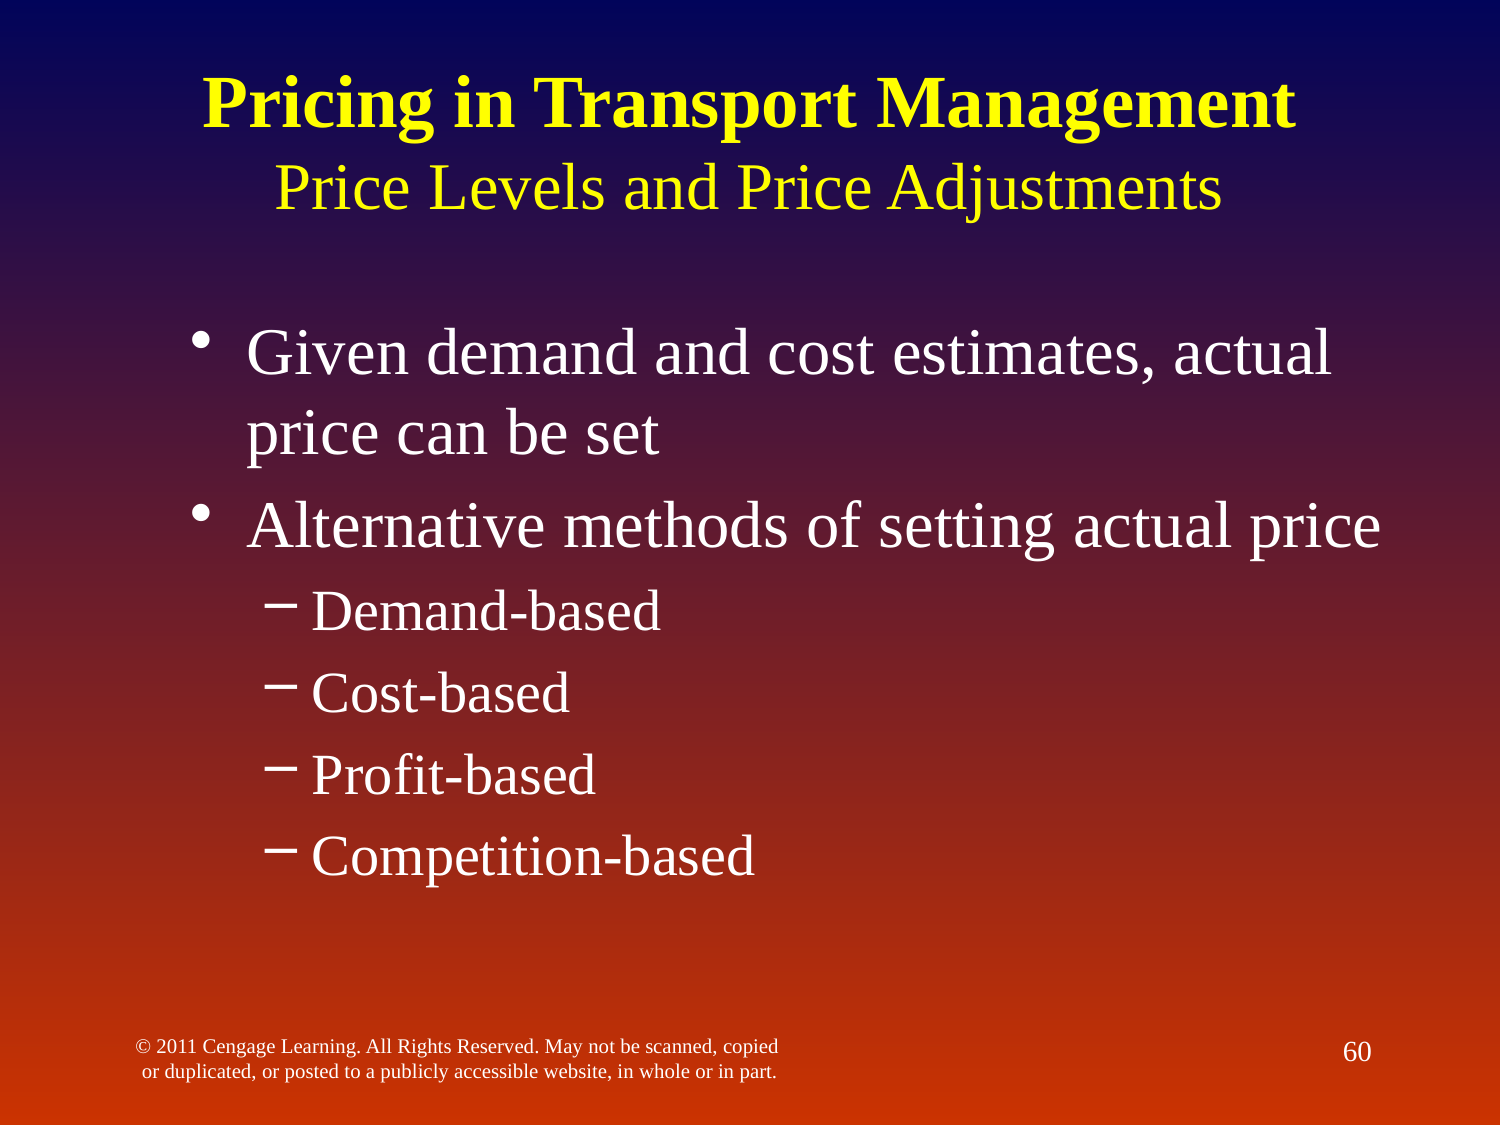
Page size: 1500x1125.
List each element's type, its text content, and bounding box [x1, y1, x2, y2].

list Given demand and cost estimates, actual price can be set Alternative methods of setting actual price Demand-based Cost-based Profit-based Competition-based [174, 299, 1426, 1001]
footer © 2011 Cengage Learning. All Rights Reserved. May not be scanned, copied or duplicated, or posted to a publicly accessible website, in whole or in part. [112, 1024, 813, 1101]
slide_number 60 [1074, 1024, 1388, 1101]
title Pricing in Transport Management Price Levels and Price Adjustments [112, 37, 1388, 238]
